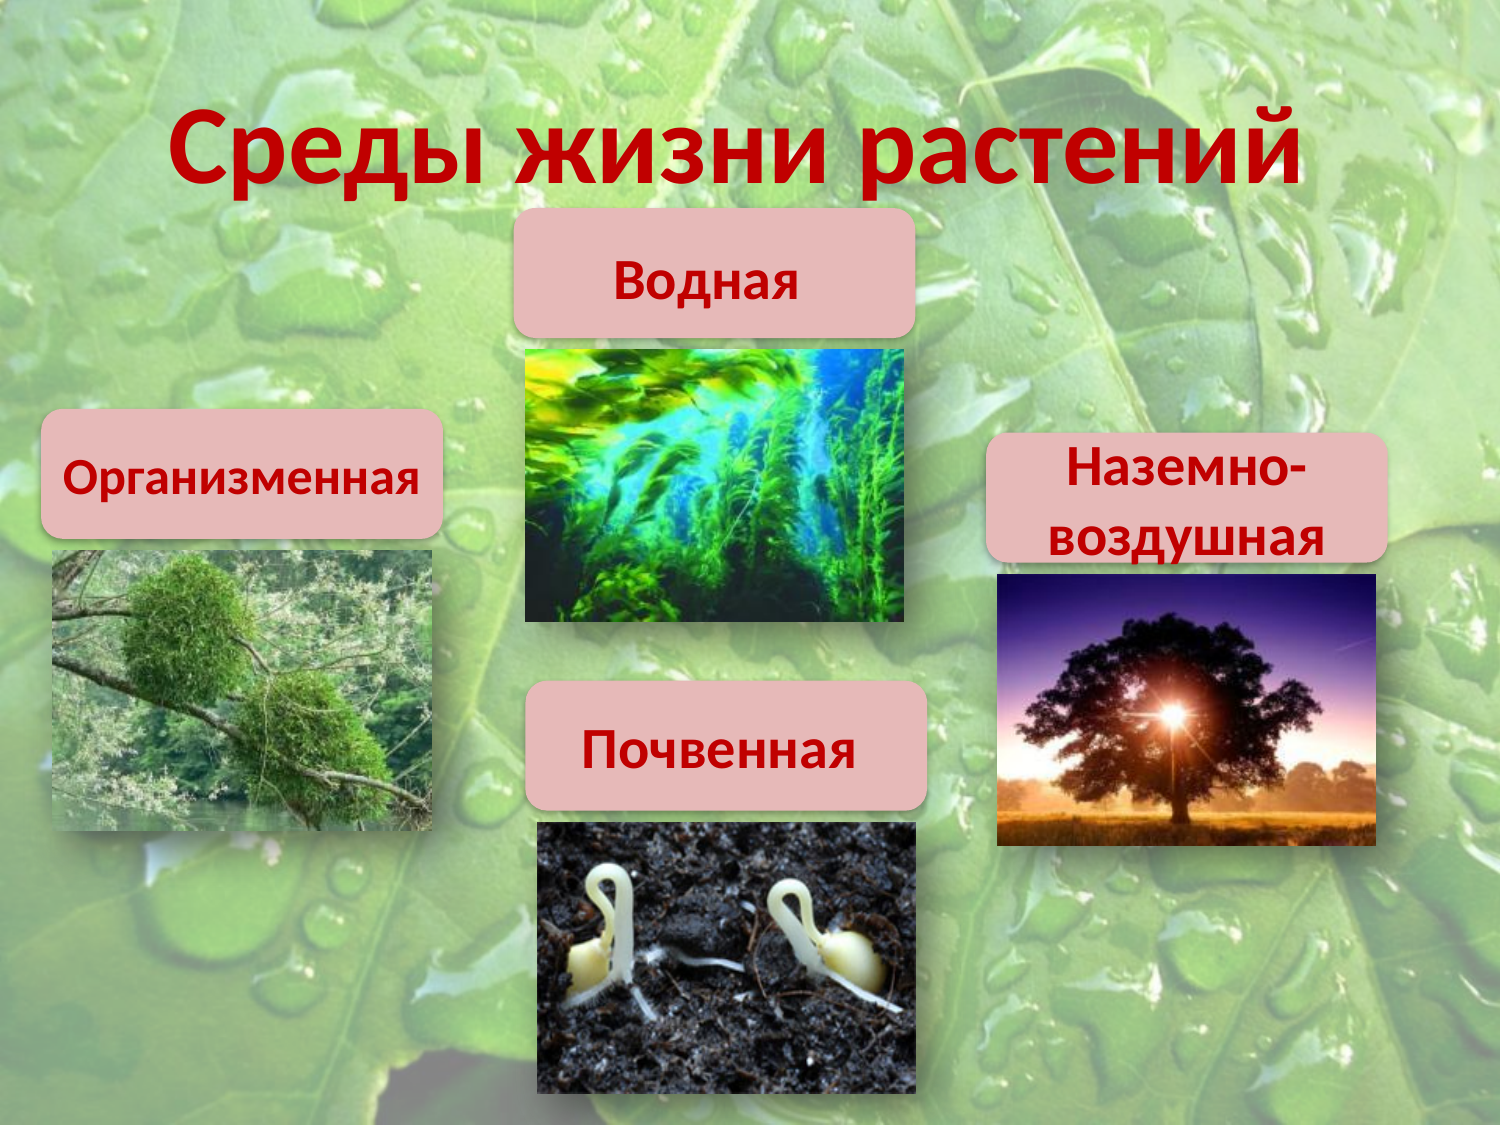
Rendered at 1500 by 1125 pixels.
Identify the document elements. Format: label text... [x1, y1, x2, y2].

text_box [985, 432, 1388, 847]
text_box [513, 207, 916, 622]
title Среды жизни растений [75, 45, 1425, 233]
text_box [525, 680, 928, 1095]
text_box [40, 408, 444, 831]
